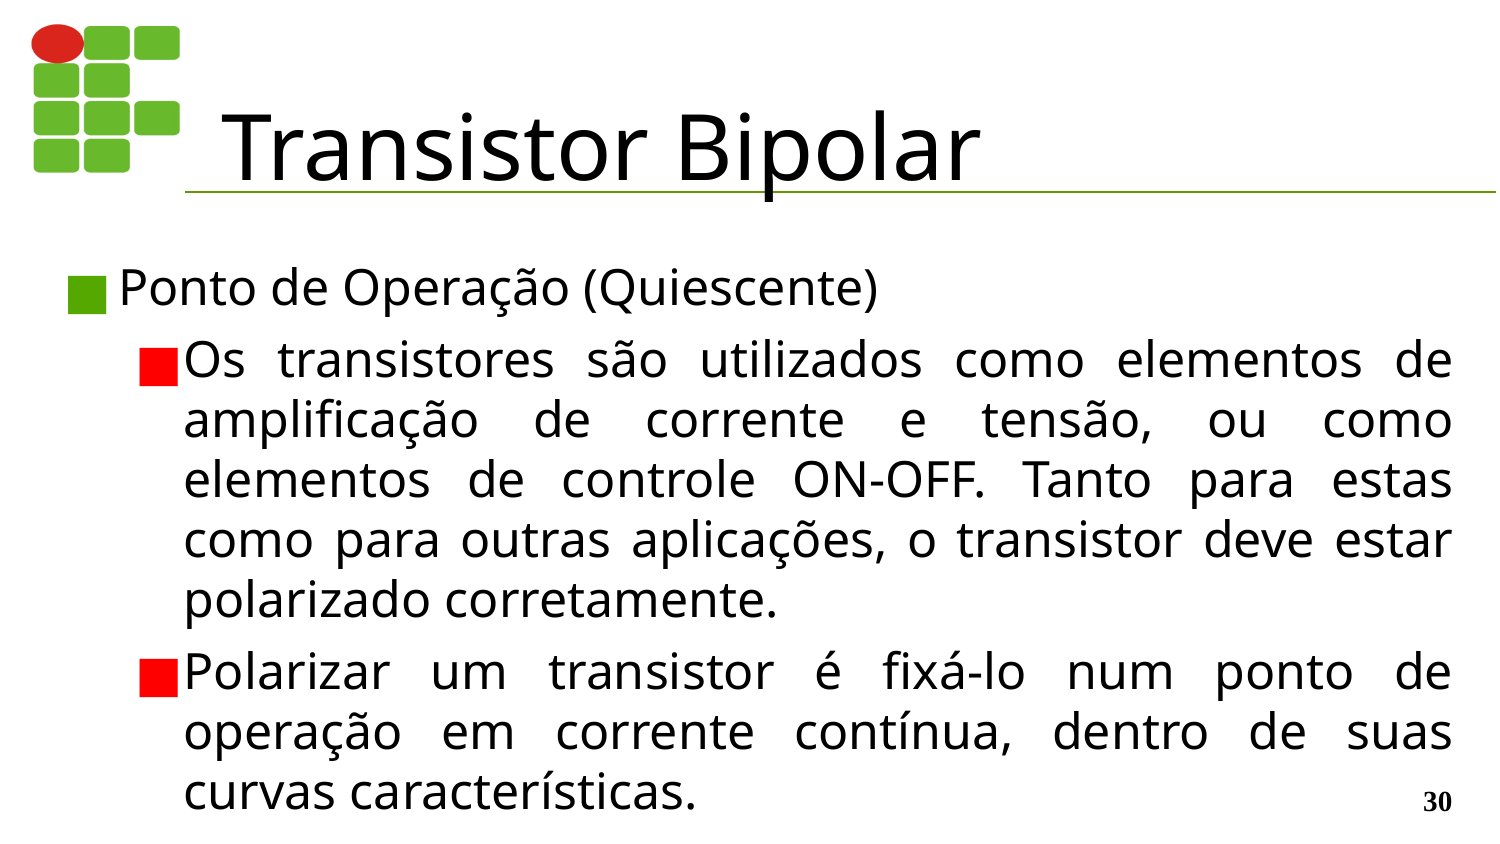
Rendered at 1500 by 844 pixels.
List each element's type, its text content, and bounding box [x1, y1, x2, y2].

title Transistor Bipolar [206, 26, 1468, 207]
list Ponto de Operação (Quiescente) Os transistores são utilizados como elementos de amplificação de corrente e tensão, ou como elementos de controle ON-OFF. Tanto para estas como para outras aplicações, o transistor deve estar polarizado corretamente. Polarizar um transistor é fixá-lo num ponto de operação em corrente contínua, dentro de suas curvas características. [46, 248, 1469, 774]
picture [29, 23, 182, 174]
text_box ‹#› [1155, 774, 1468, 825]
